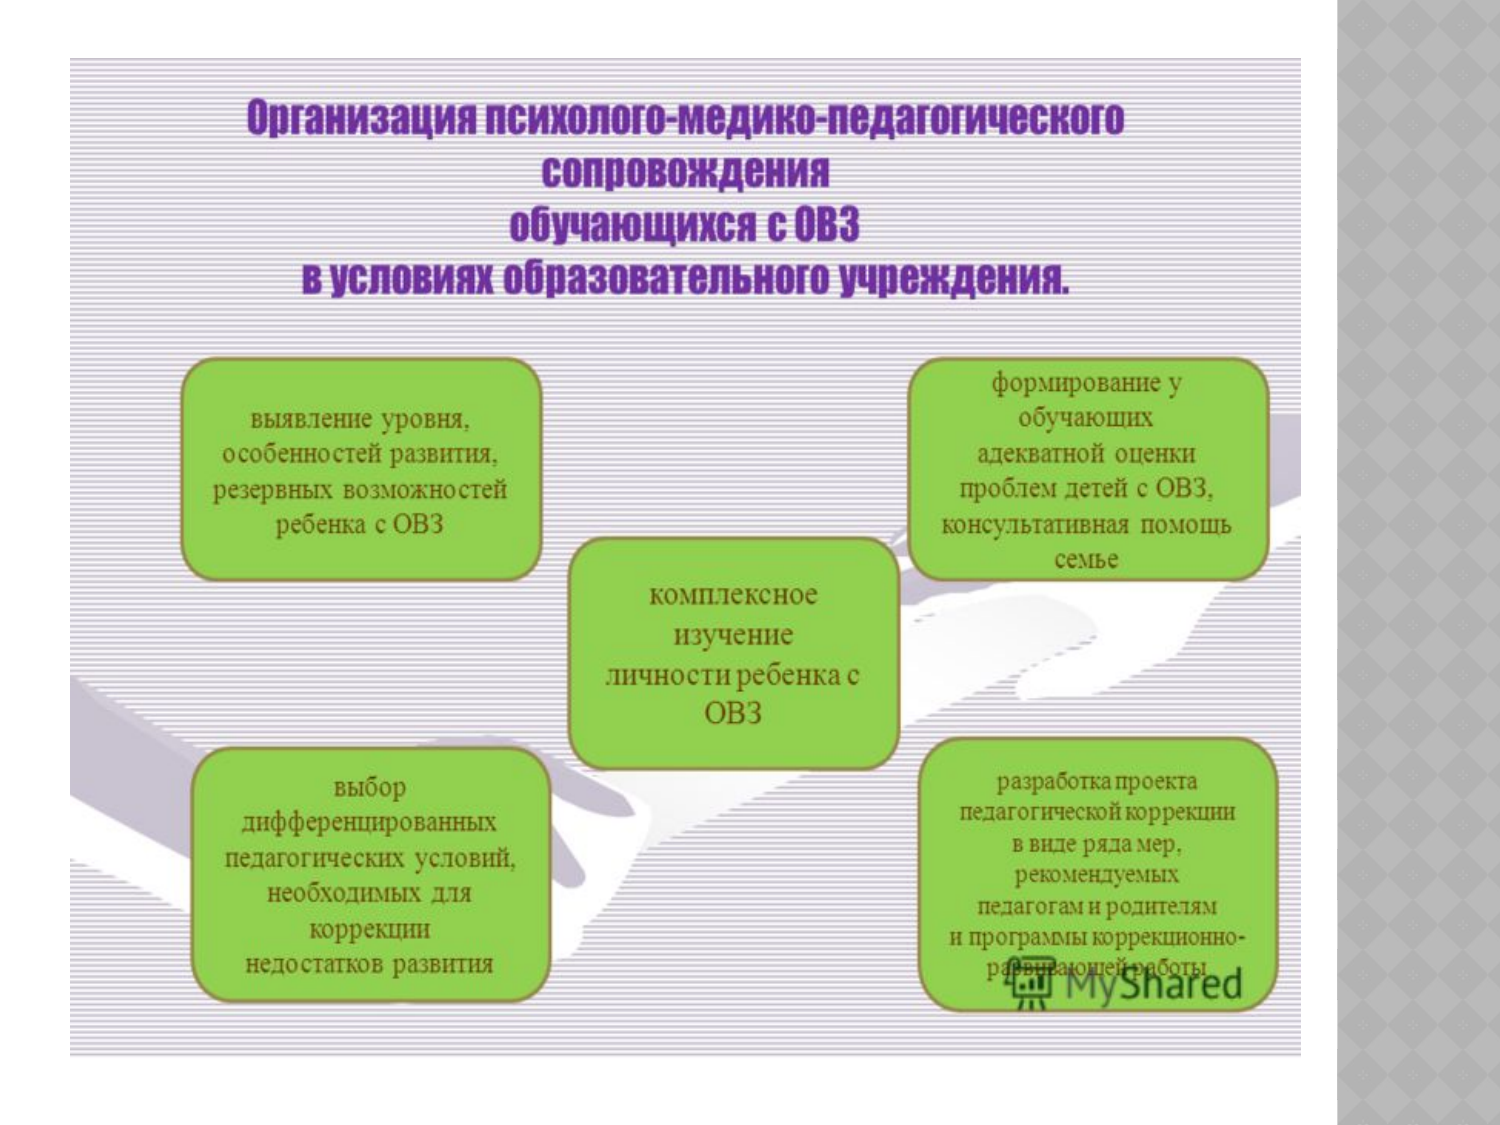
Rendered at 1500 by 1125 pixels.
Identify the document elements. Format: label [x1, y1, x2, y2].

list [69, 58, 1302, 1060]
